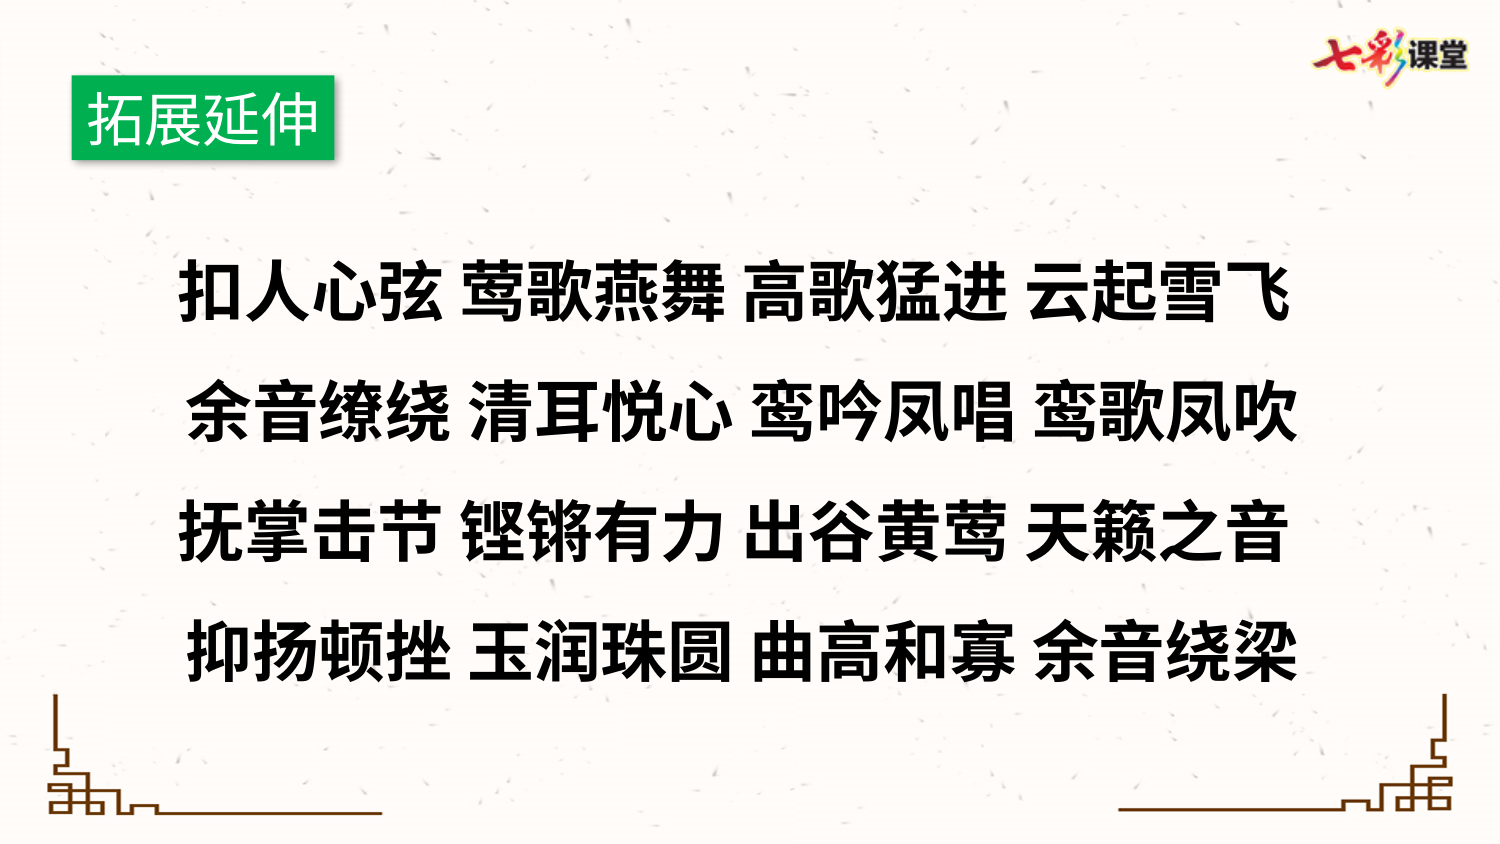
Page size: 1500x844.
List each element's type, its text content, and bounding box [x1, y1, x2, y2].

picture [0, 0, 1500, 844]
text_box 扣人心弦 莺歌燕舞 高歌猛进 云起雪飞 余音缭绕 清耳悦心 鸾吟凤唱 鸾歌凤吹 抚掌击节 铿锵有力 出谷黄莺 天籁之音 抑扬顿挫 玉润珠圆 曲高和寡 余音绕梁 [63, 202, 1421, 698]
text_box 拓展延伸 [71, 75, 335, 161]
